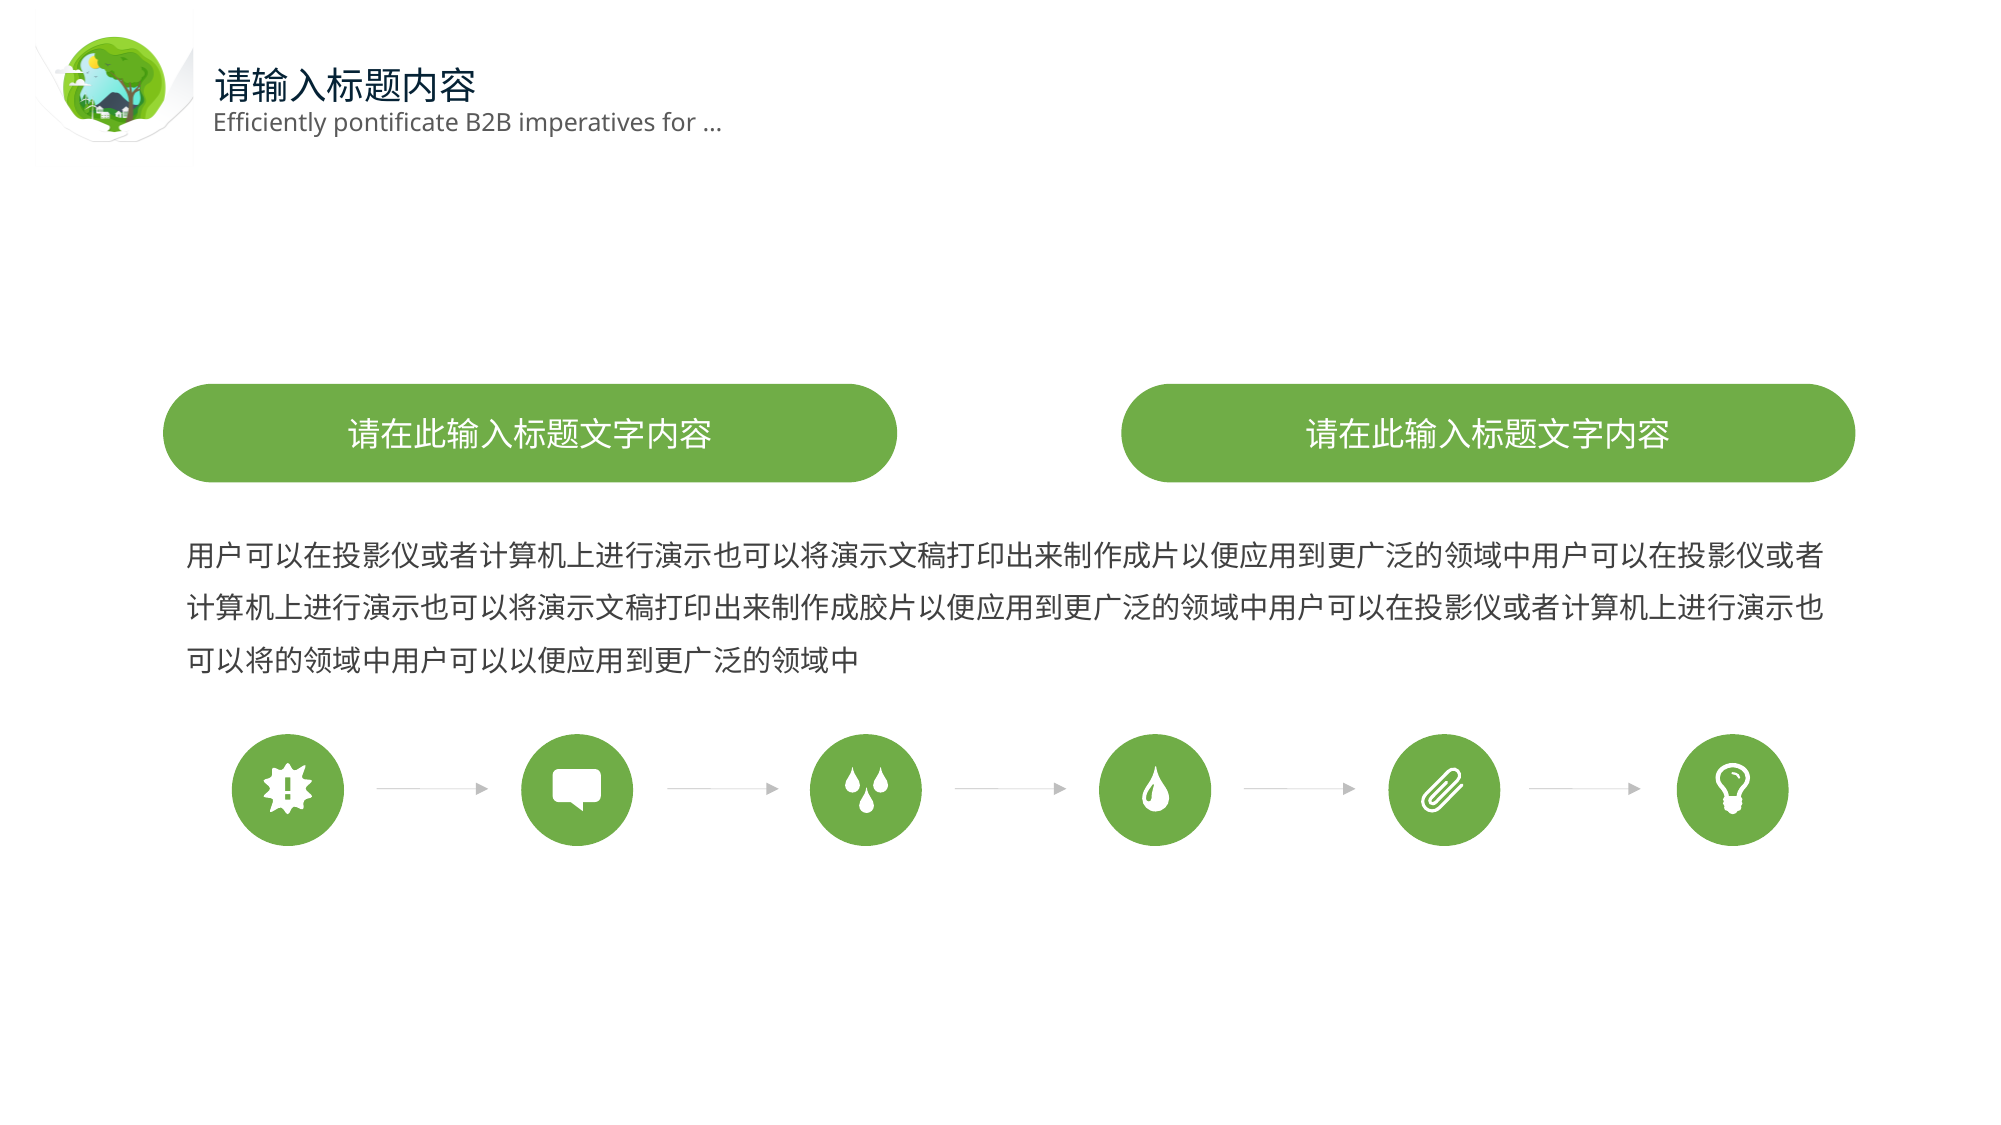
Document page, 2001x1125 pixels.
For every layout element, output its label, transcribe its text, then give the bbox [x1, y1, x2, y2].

text_box [1099, 734, 1212, 846]
text_box [231, 734, 345, 846]
text_box [1715, 762, 1751, 815]
text_box 请在此输入标题文字内容 [1121, 383, 1856, 483]
text_box [521, 734, 634, 846]
text_box 用户可以在投影仪或者计算机上进行演示也可以将演示文稿打印出来制作成片以便应用到更广泛的领域中用户可以在投影仪或者计算机上进行演示也可以将演示文稿打印出来制作成胶片以便应用到更广泛的领域中用户可以在投影仪或者计算机上进行演示也可以将的领域中用户可以以便应用到更广泛的领域中 [175, 514, 1856, 683]
text_box [809, 734, 922, 846]
text_box 请在此输入标题文字内容 [163, 383, 898, 483]
text_box [1142, 766, 1170, 812]
text_box [954, 782, 1067, 796]
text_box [32, 9, 1011, 167]
text_box [859, 787, 874, 813]
text_box [1529, 782, 1641, 796]
text_box [1243, 782, 1356, 796]
text_box [263, 763, 313, 815]
text_box [1676, 734, 1789, 846]
text_box [873, 767, 889, 793]
text_box [667, 782, 779, 796]
text_box [376, 782, 489, 796]
text_box [845, 767, 860, 793]
text_box [1388, 734, 1501, 846]
text_box [1421, 767, 1464, 813]
text_box [552, 769, 601, 812]
